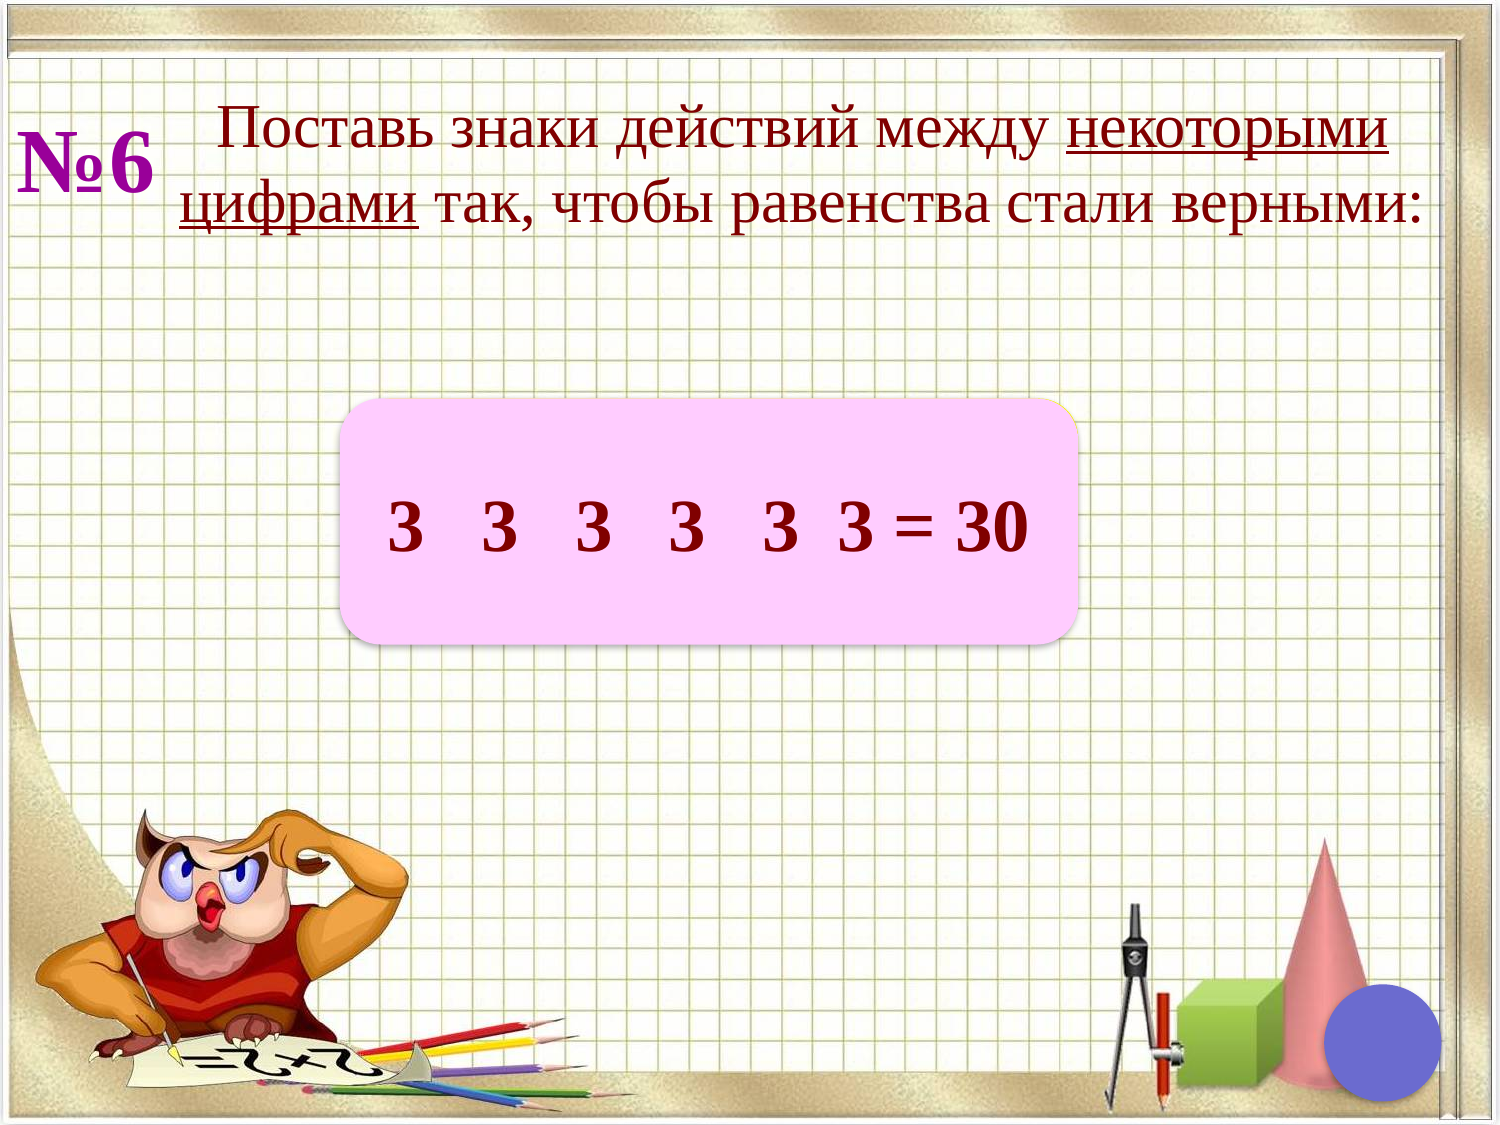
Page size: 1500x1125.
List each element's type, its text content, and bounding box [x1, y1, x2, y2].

text_box №6 [1, 93, 171, 219]
text_box [337, 396, 1081, 647]
title Поставь знаки действий между некоторыми цифрами так, чтобы равенства стали верными: [163, 68, 1442, 282]
picture [0, 0, 1500, 1125]
list [738, 679, 1401, 922]
text_box [1322, 982, 1444, 1104]
list [58, 702, 722, 945]
